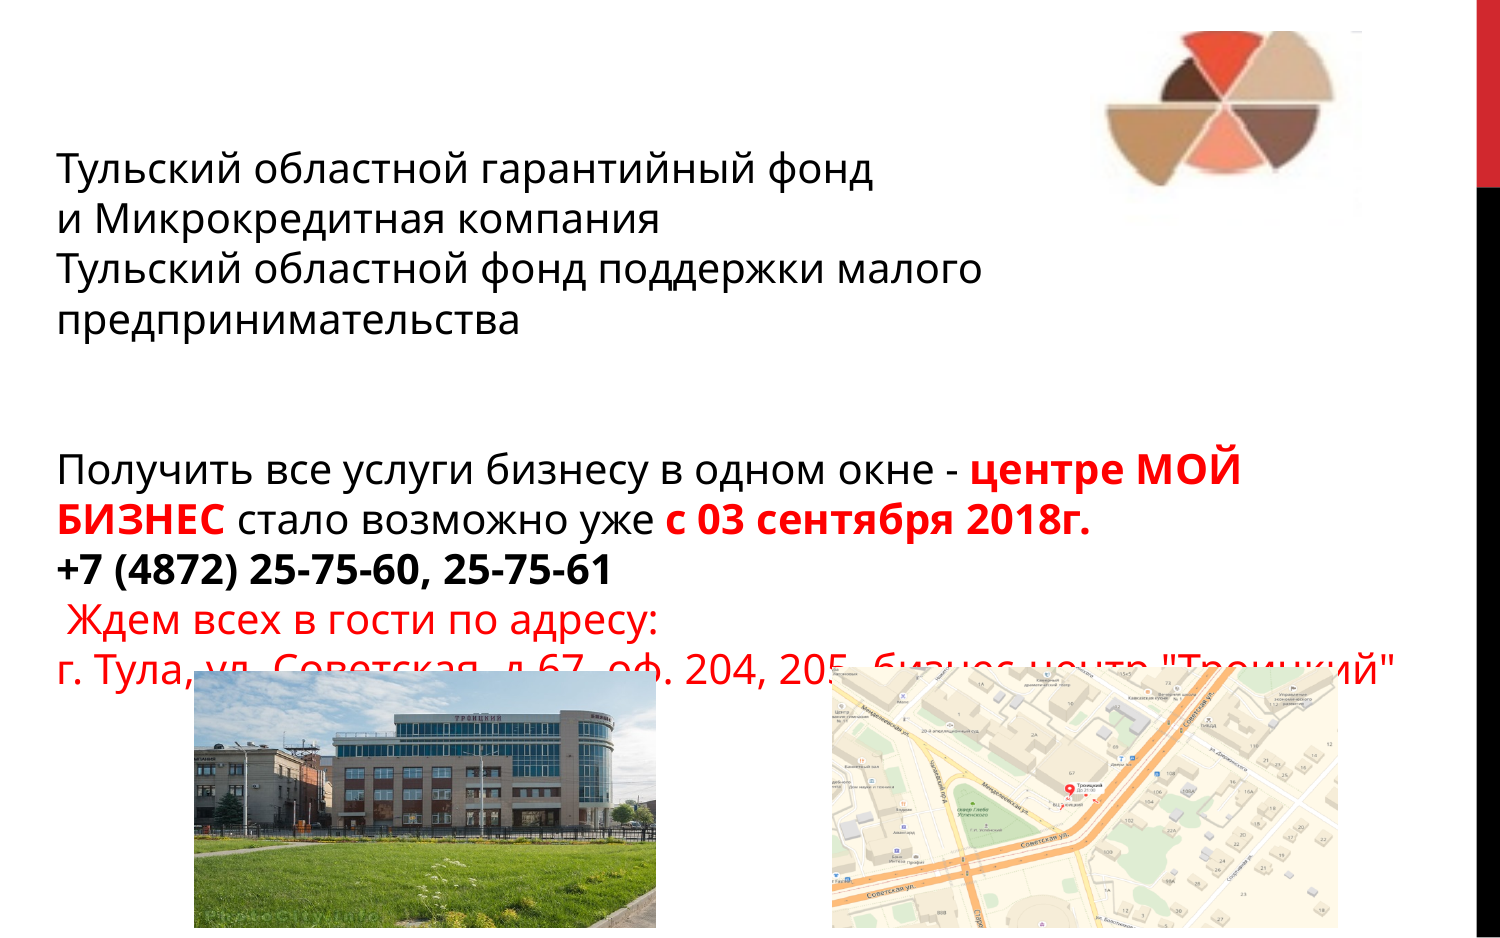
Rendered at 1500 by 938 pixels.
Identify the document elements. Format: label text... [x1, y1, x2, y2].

text_box Тульский областной гарантийный фонд и Микрокредитная компания Тульский областной фонд поддержки малого предпринимательства Получить все услуги бизнесу в одном окне - центре МОЙ БИЗНЕС стало возможно уже с 03 сентября 2018г. +7 (4872) 25-75-60, 25-75-61 Ждем всех в гости по адресу: г. Тула, ул. Советская, д.67, оф. 204, 205, бизнес-центр "Троицкий" [41, 84, 1412, 700]
picture [194, 670, 656, 929]
picture [1089, 31, 1363, 227]
picture [832, 666, 1339, 929]
